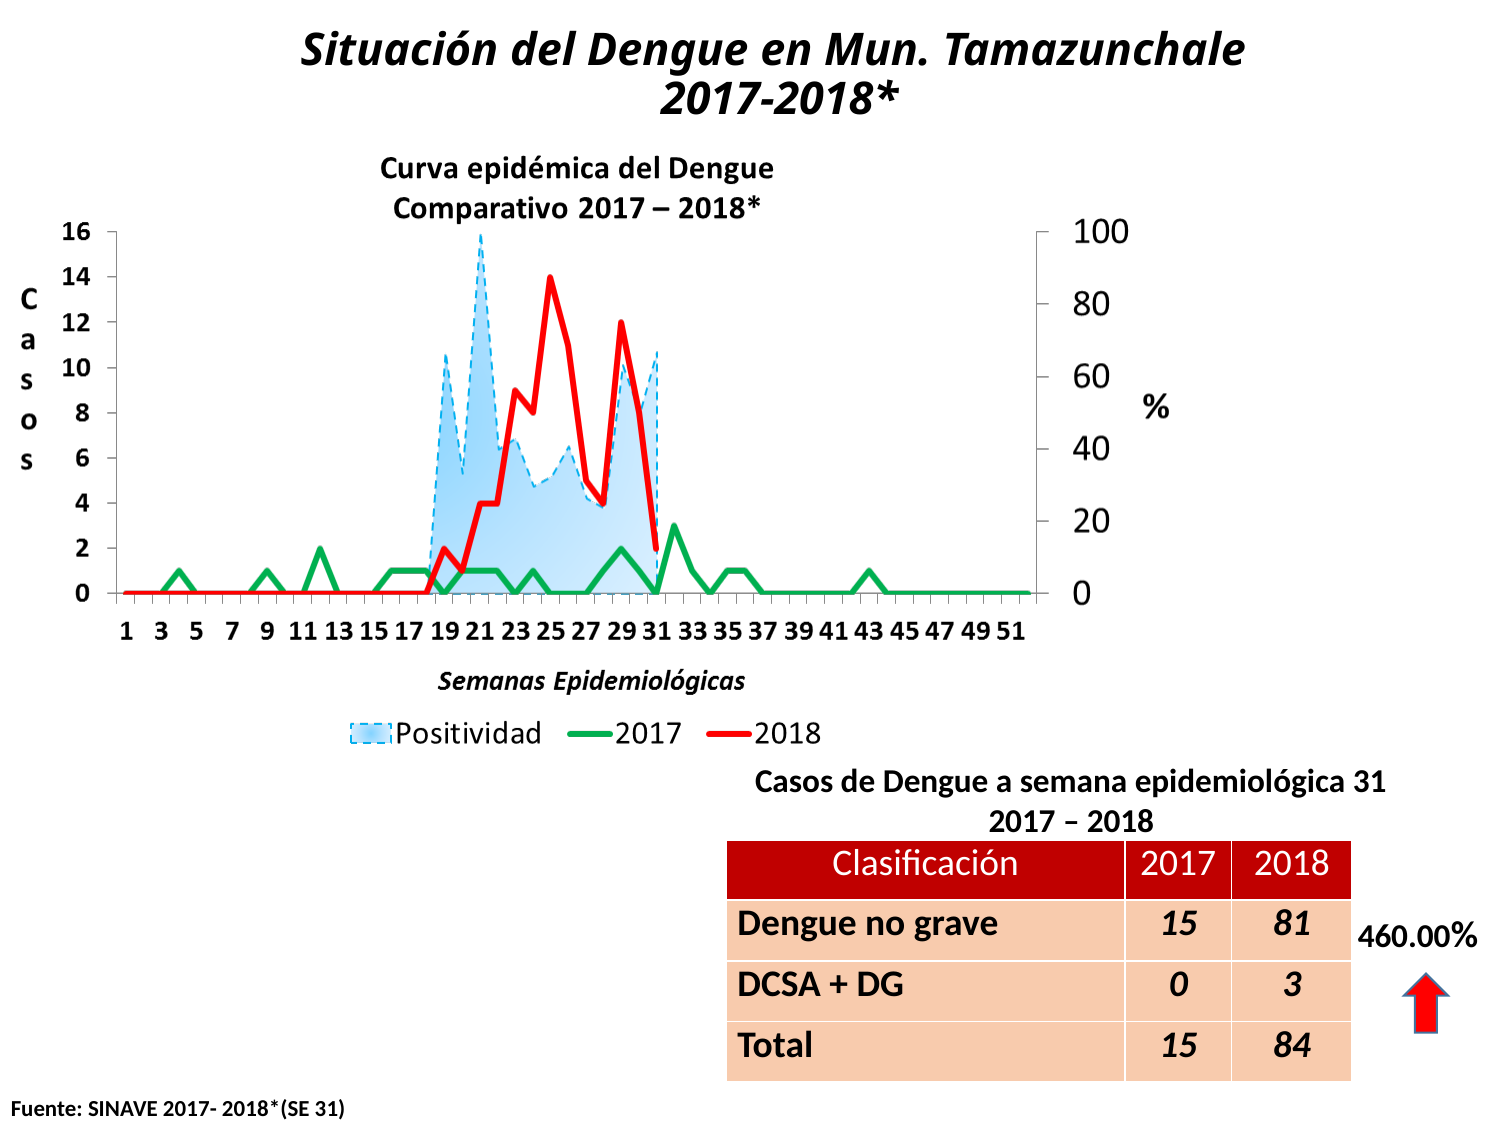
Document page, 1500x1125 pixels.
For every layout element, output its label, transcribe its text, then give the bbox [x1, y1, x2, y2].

picture [0, 137, 1195, 777]
table_header Clasificación [727, 841, 1124, 899]
table_cell 3 [1232, 962, 1351, 1021]
table_header 2017 [1126, 841, 1231, 899]
table_header 2018 [1232, 841, 1351, 899]
table_cell 15 [1126, 1022, 1231, 1081]
table_cell 0 [1126, 962, 1231, 1021]
text_box Casos de Dengue a semana epidemiológica 31 2017 – 2018 [738, 751, 1405, 846]
text_box Fuente: SINAVE 2017- 2018*(SE 31) [0, 1086, 361, 1125]
text_box 460.00% [1343, 903, 1500, 963]
text_box [1401, 972, 1451, 1034]
table_cell 81 [1232, 901, 1351, 960]
table_cell Total [727, 1022, 1124, 1081]
title Situación del Dengue en Mun. Tamazunchale 2017-2018* [58, 19, 1500, 132]
table_cell Dengue no grave [727, 901, 1124, 960]
table_cell 15 [1126, 901, 1231, 960]
table_cell 84 [1232, 1022, 1351, 1081]
table_cell DCSA + DG [727, 962, 1124, 1021]
